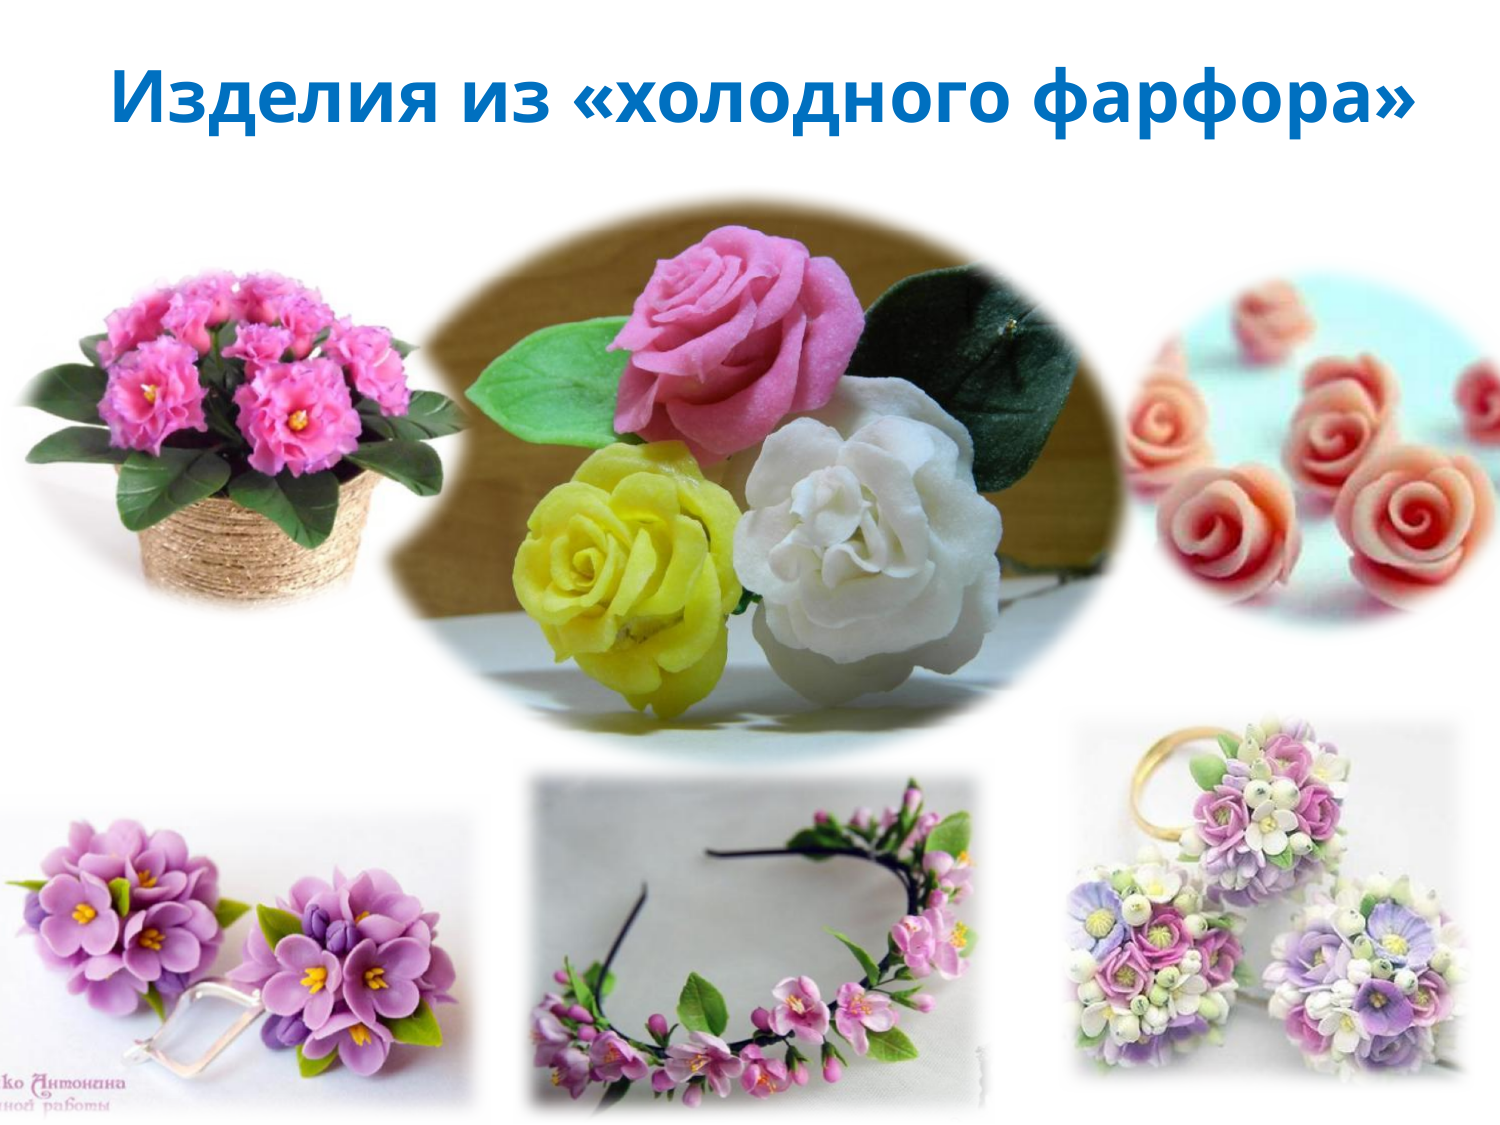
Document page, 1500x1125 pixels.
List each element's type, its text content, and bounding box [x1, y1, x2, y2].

picture [0, 793, 491, 1125]
title Изделия из «холодного фарфора» [88, 0, 1439, 188]
picture [0, 184, 1500, 1125]
